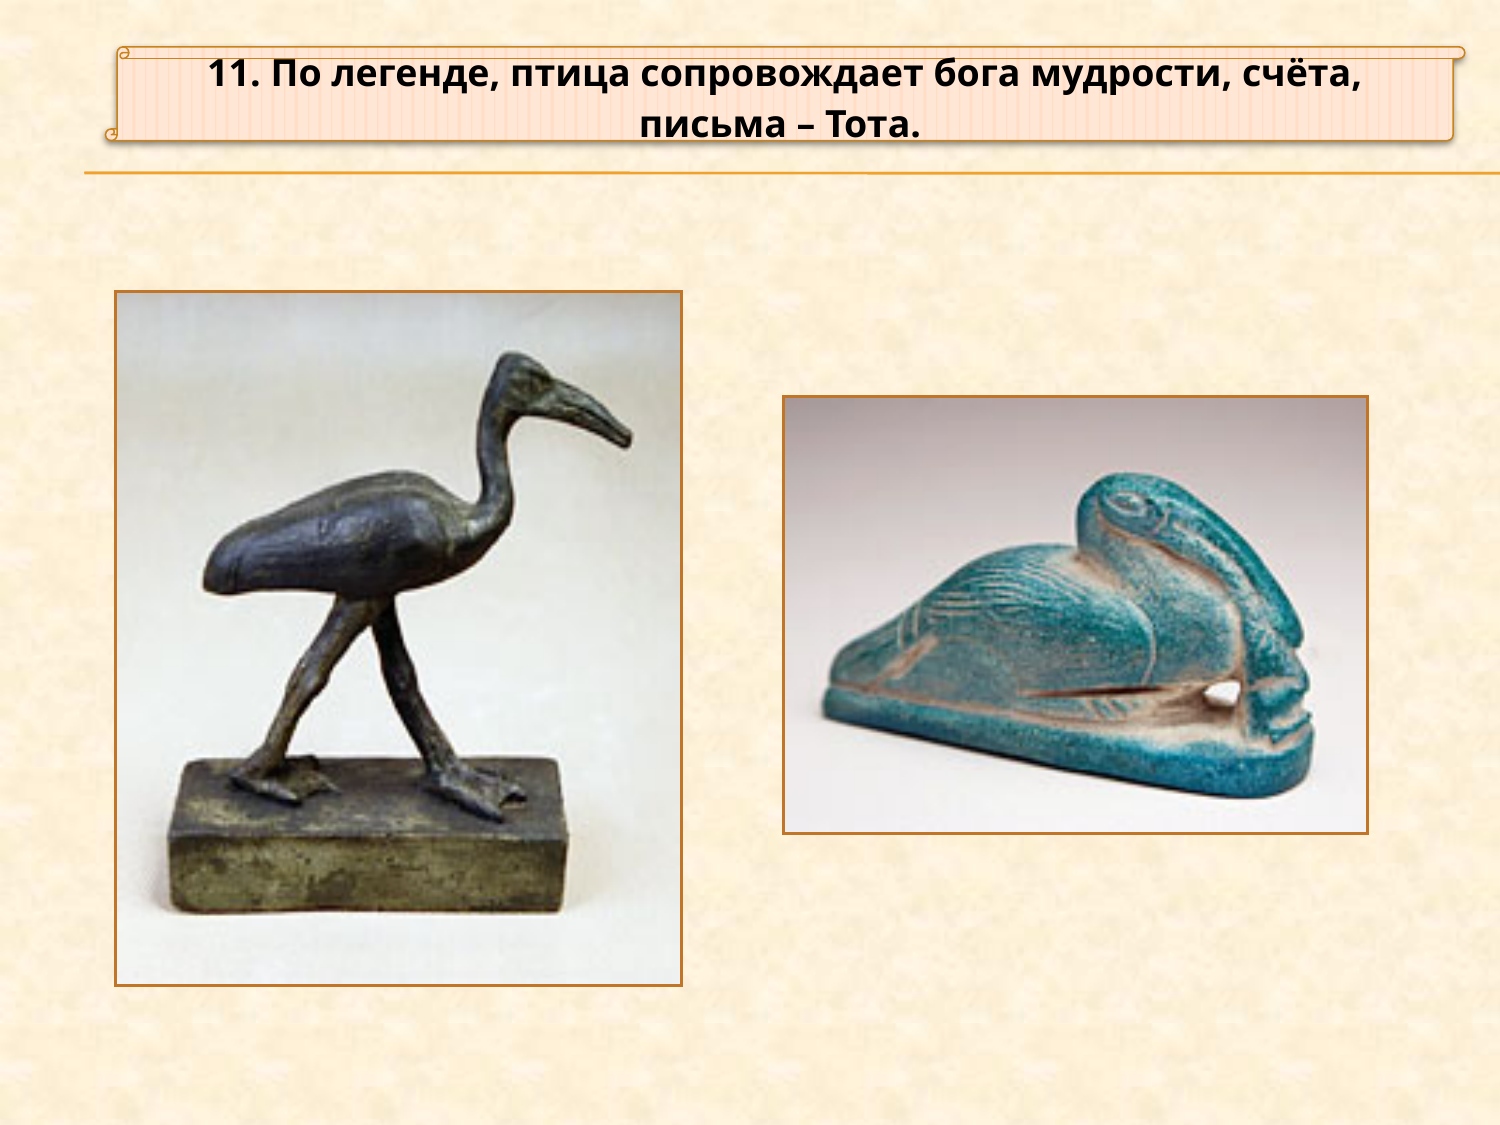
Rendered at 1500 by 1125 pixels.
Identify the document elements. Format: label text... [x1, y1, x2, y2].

picture [0, 0, 1500, 1125]
text_box 11. По легенде, птица сопровождает бога мудрости, счёта, письма – Тота. [104, 46, 1466, 142]
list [116, 292, 680, 985]
